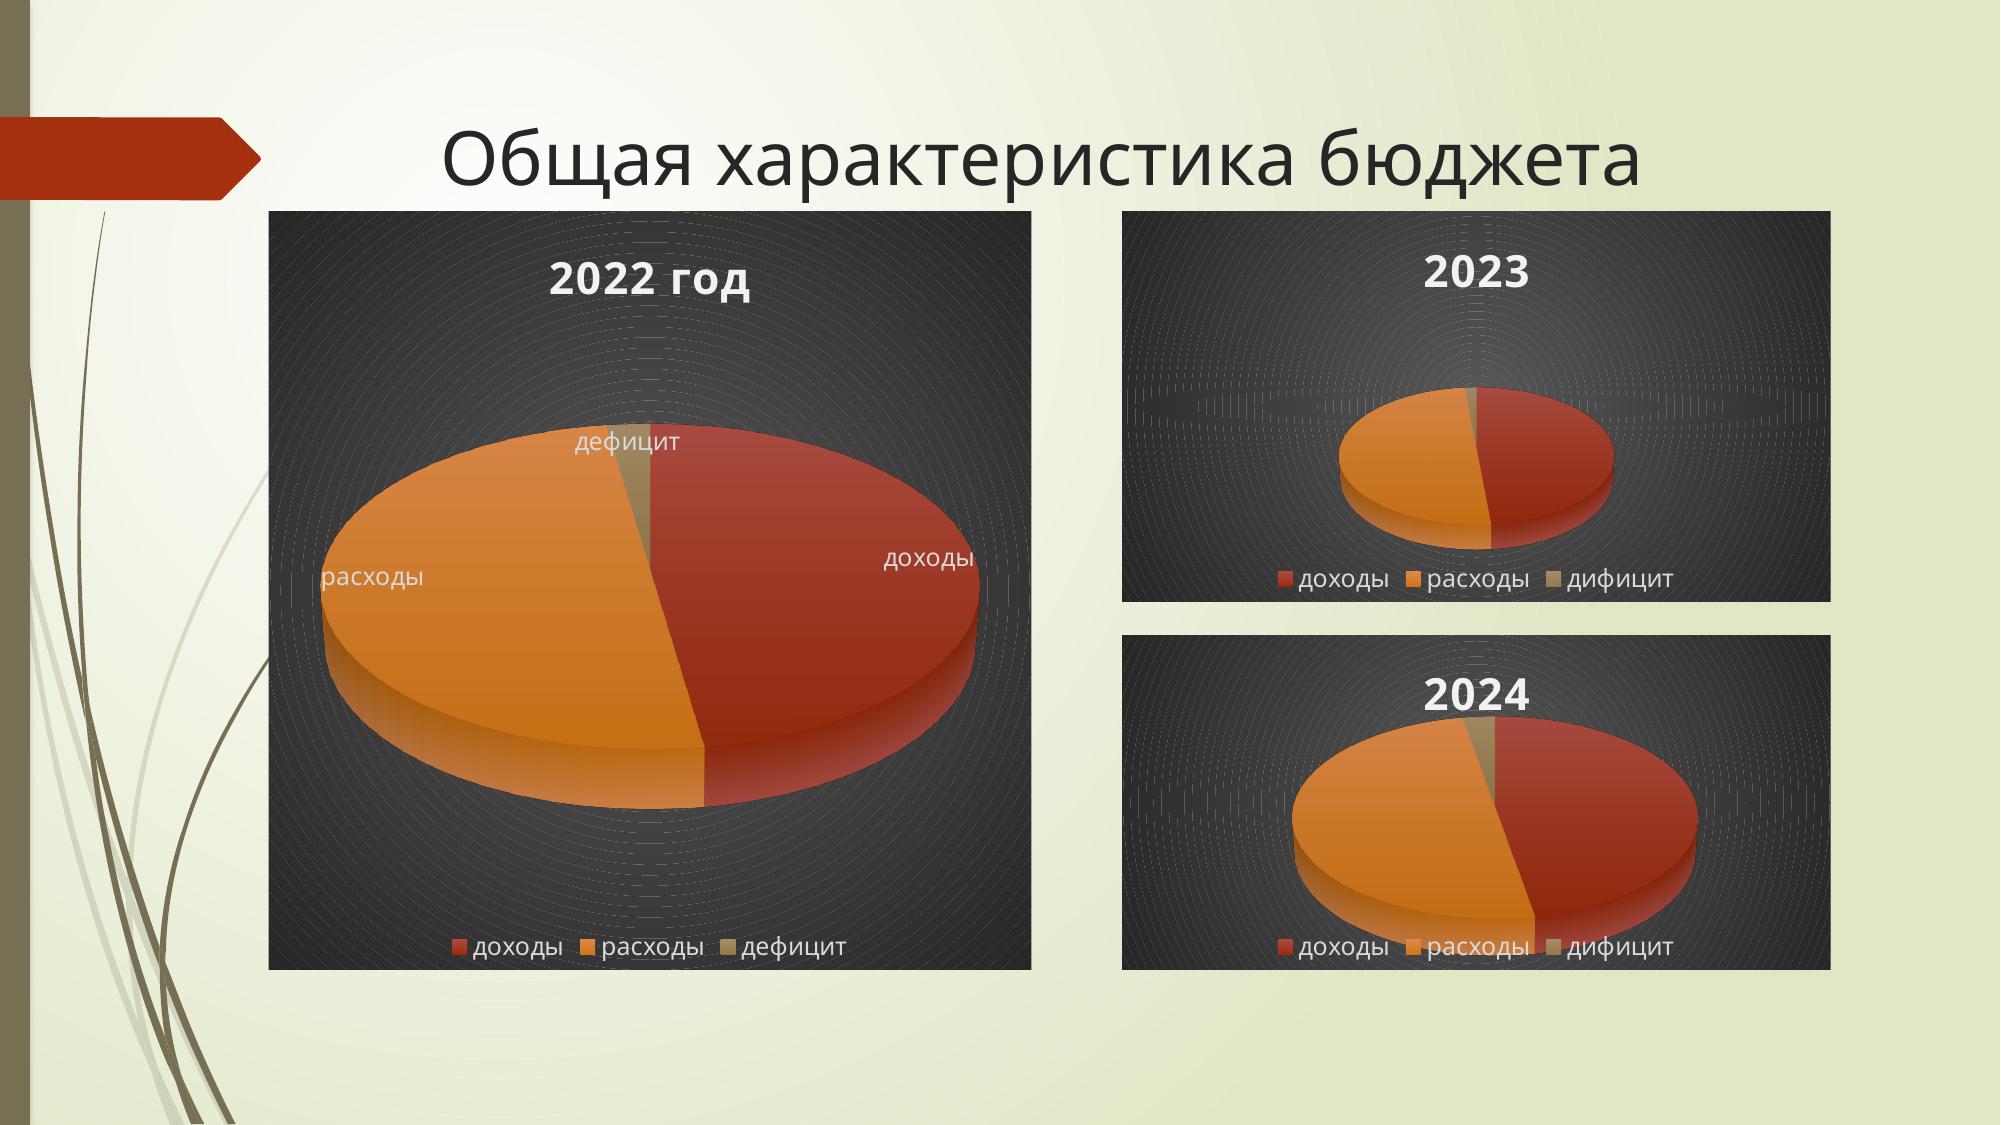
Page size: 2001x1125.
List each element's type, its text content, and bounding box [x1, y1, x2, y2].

chart [1121, 634, 1831, 970]
chart [268, 210, 1032, 971]
chart [1121, 210, 1831, 603]
title Общая характеристика бюджета [425, 102, 1888, 313]
